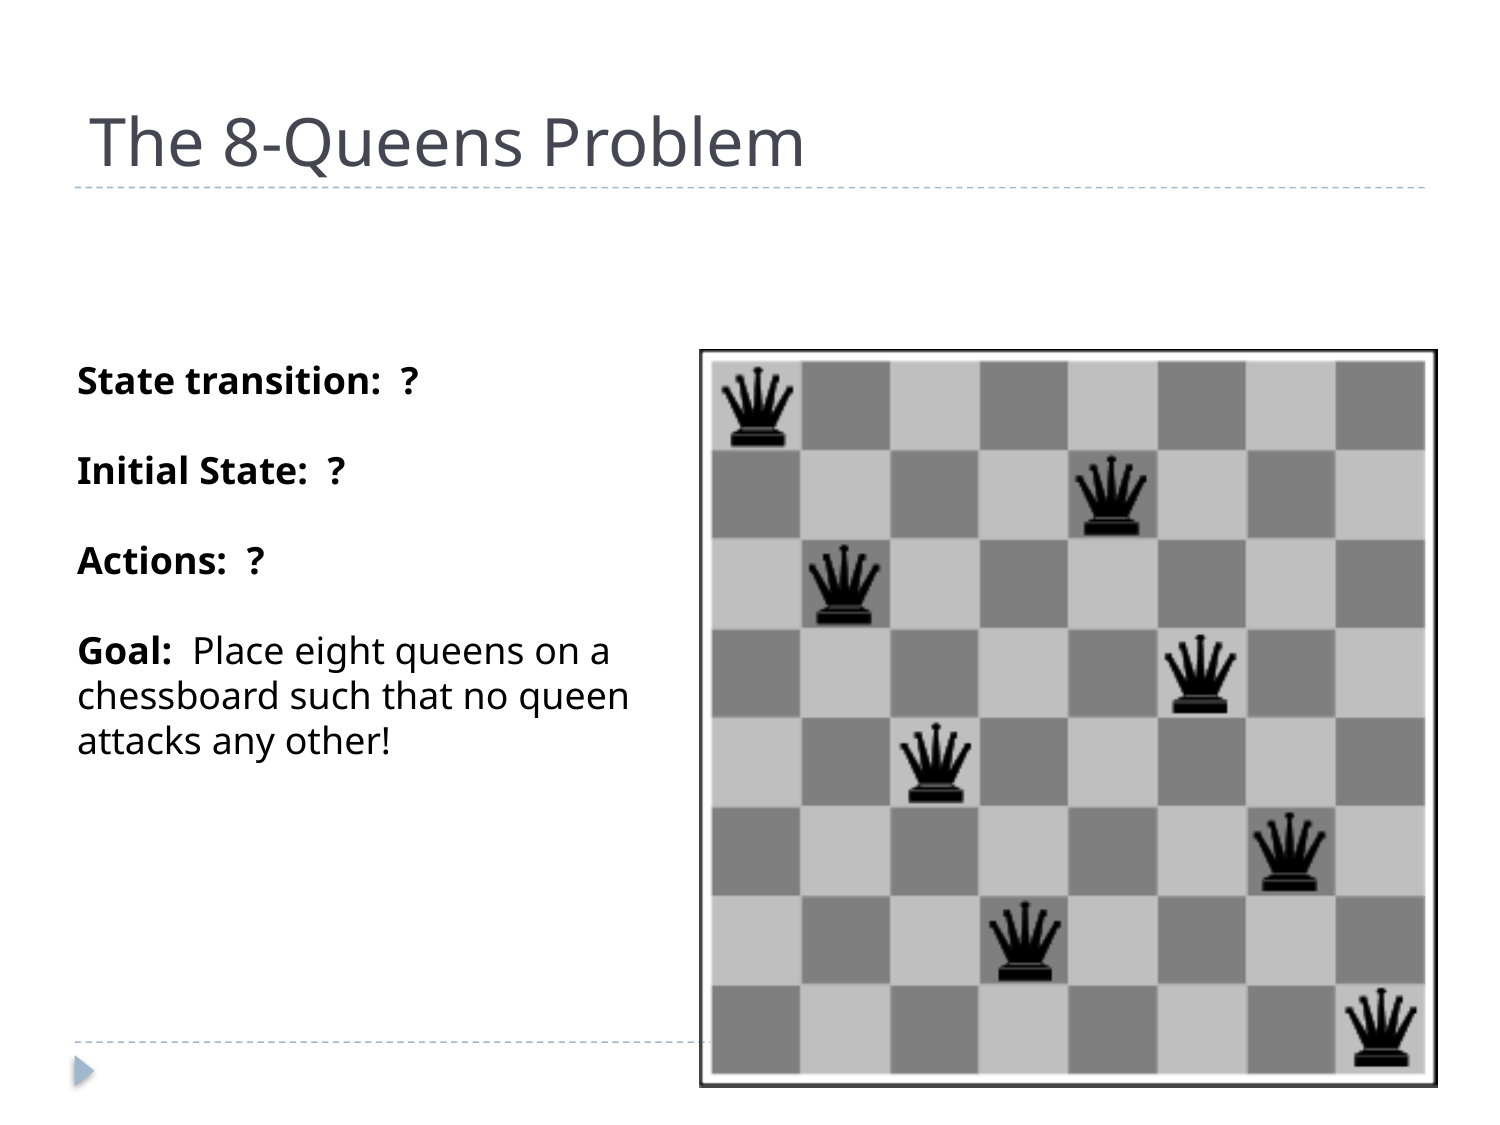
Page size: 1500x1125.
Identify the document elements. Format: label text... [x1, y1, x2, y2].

title The 8-Queens Problem [75, 24, 1425, 188]
picture [699, 349, 1438, 1088]
text_box State transition: ? Initial State: ? Actions: ? Goal: Place eight queens on a chessboard such that no queen attacks any other! [62, 349, 663, 770]
